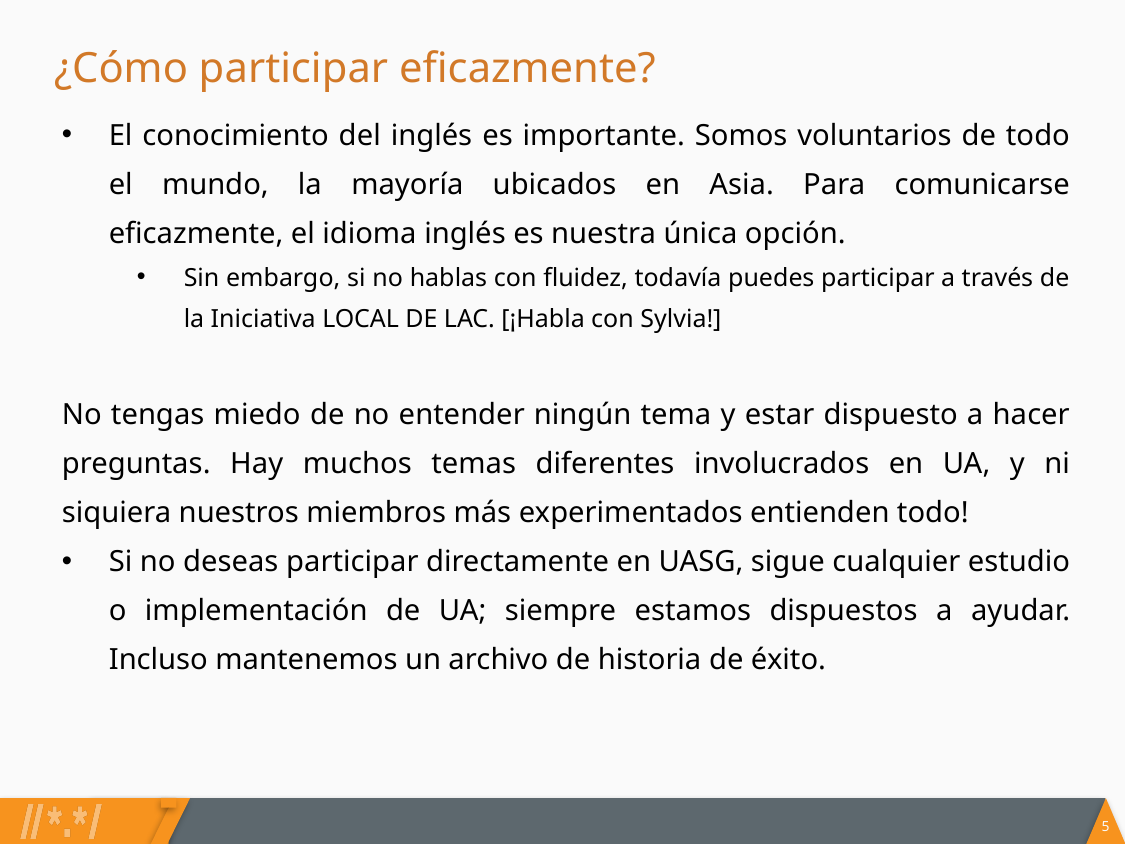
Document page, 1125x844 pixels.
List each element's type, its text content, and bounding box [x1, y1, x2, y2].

title ¿Cómo participar eficazmente? [39, 33, 1080, 140]
text_box El conocimiento del inglés es importante. Somos voluntarios de todo el mundo, la mayoría ubicados en Asia. Para comunicarse eficazmente, el idioma inglés es nuestra única opción. Sin embargo, si no hablas con fluidez, todavía puedes participar a través de la Iniciativa LOCAL DE LAC. [¡Habla con Sylvia!] No tengas miedo de no entender ningún tema y estar dispuesto a hacer preguntas. Hay muchos temas diferentes involucrados en UA, y ni siquiera nuestros miembros más experimentados entienden todo! Si no deseas participar directamente en UASG, sigue cualquier estudio o implementación de UA; siempre estamos dispuestos a ayudar. Incluso mantenemos un archivo de historia de éxito. [47, 95, 1086, 683]
